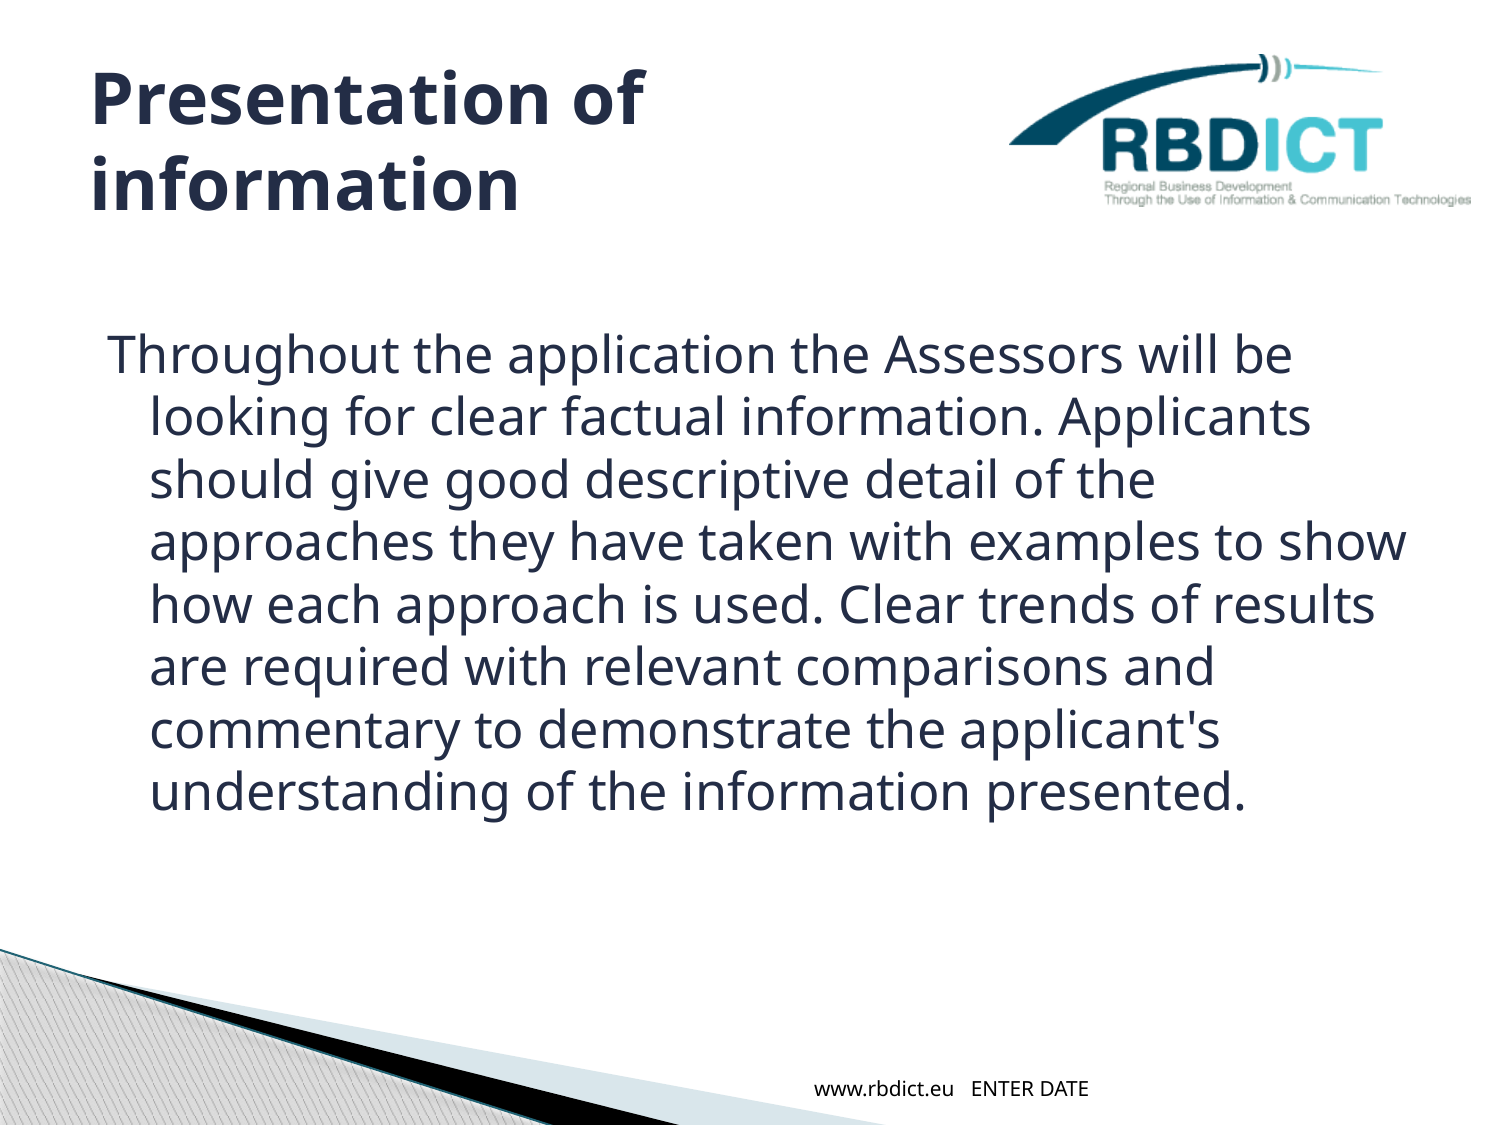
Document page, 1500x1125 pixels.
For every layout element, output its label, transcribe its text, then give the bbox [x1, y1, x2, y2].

picture [1425, 54, 1471, 207]
footer www.rbdict.eu ENTER DATE [718, 1051, 1105, 1112]
title Presentation of information [75, 45, 1425, 233]
list Throughout the application the Assessors will be looking for clear factual information. Applicants should give good descriptive detail of the approaches they have taken with examples to show how each approach is used. Clear trends of results are required with relevant comparisons and commentary to demonstrate the applicant's understanding of the information presented. [74, 242, 1426, 986]
